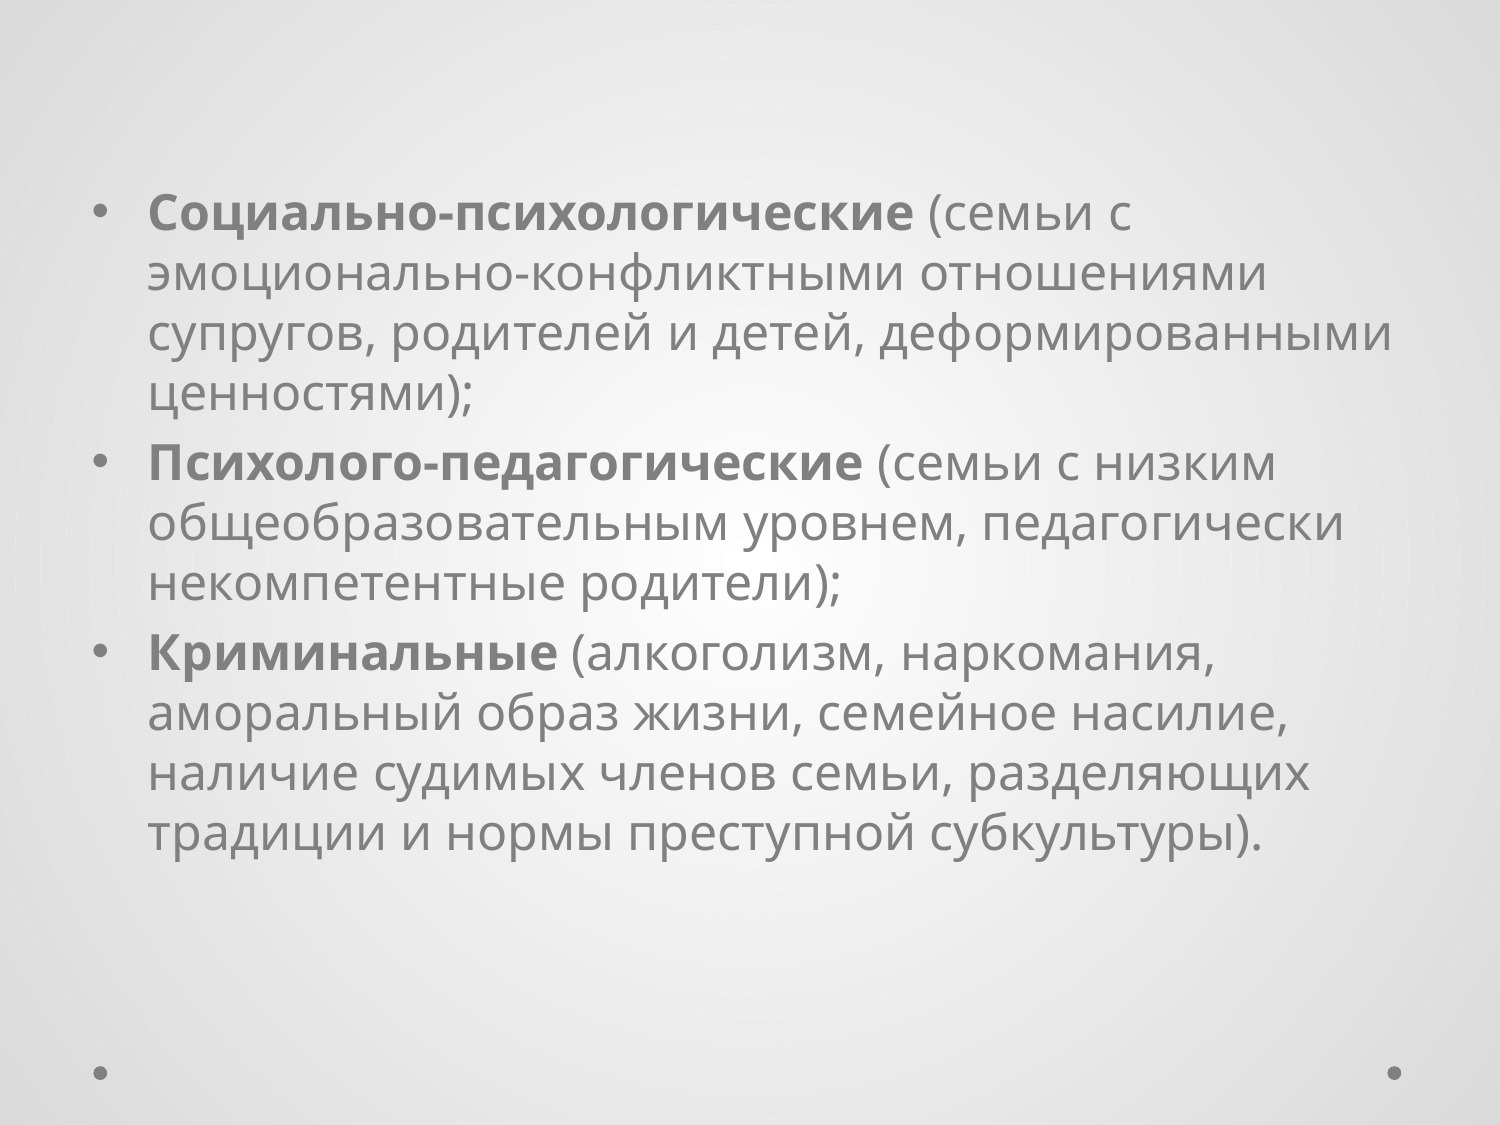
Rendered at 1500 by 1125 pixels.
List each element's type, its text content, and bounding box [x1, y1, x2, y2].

list Социально-психологические (семьи с эмоционально-конфликтными отношениями супругов, родителей и детей, деформированными ценностями); Психолого-педагогические (семьи с низким общеобразовательным уровнем, педагогически некомпетентные родители); Криминальные (алкоголизм, наркомания, аморальный образ жизни, семейное насилие, наличие судимых членов семьи, разделяющих традиции и нормы преступной субкультуры). [76, 172, 1427, 916]
